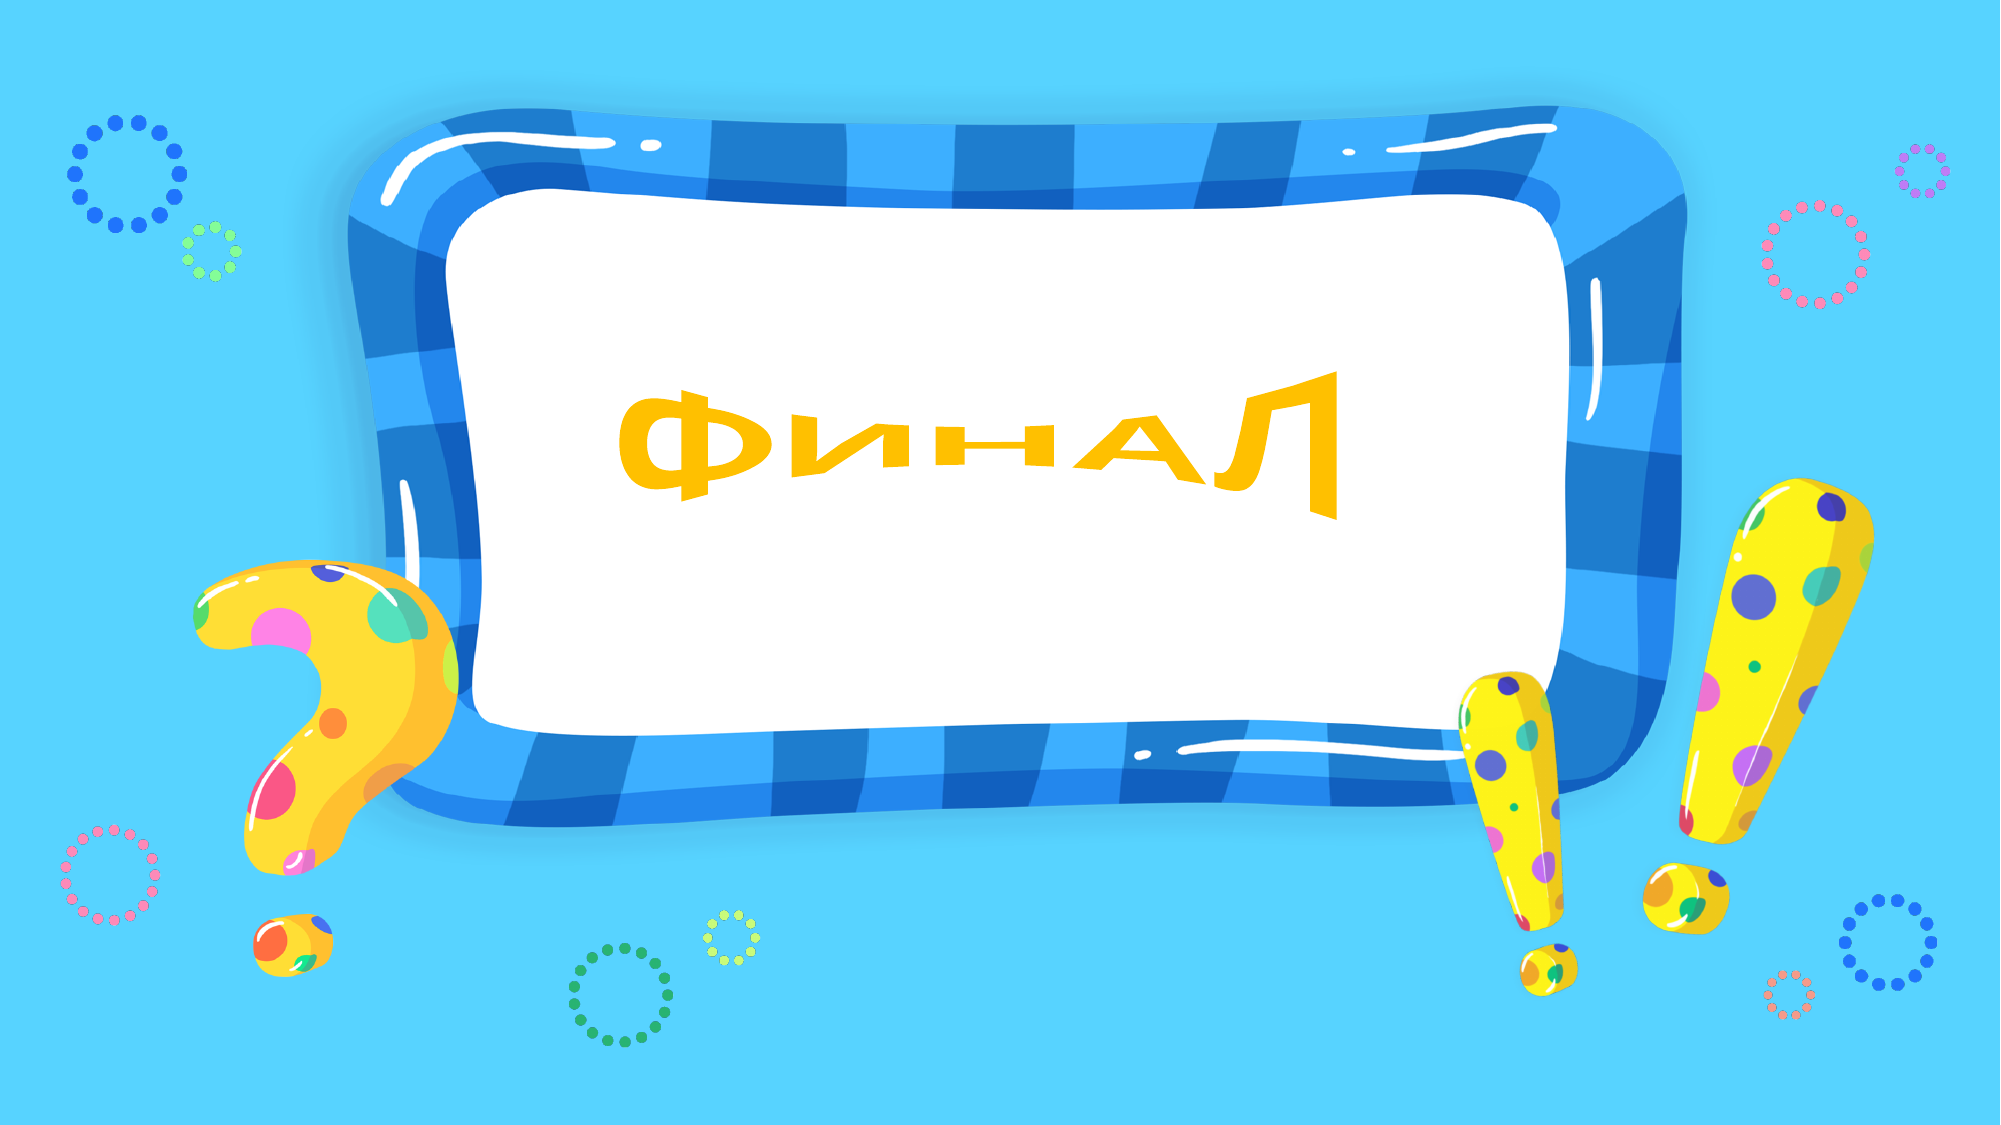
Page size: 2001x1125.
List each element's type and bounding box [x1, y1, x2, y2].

picture [192, 66, 1944, 1010]
picture [699, 902, 761, 967]
picture [1758, 194, 1872, 310]
picture [1888, 137, 1957, 204]
picture [564, 939, 675, 1050]
picture [56, 821, 162, 928]
picture [1760, 963, 1816, 1021]
picture [59, 88, 245, 284]
